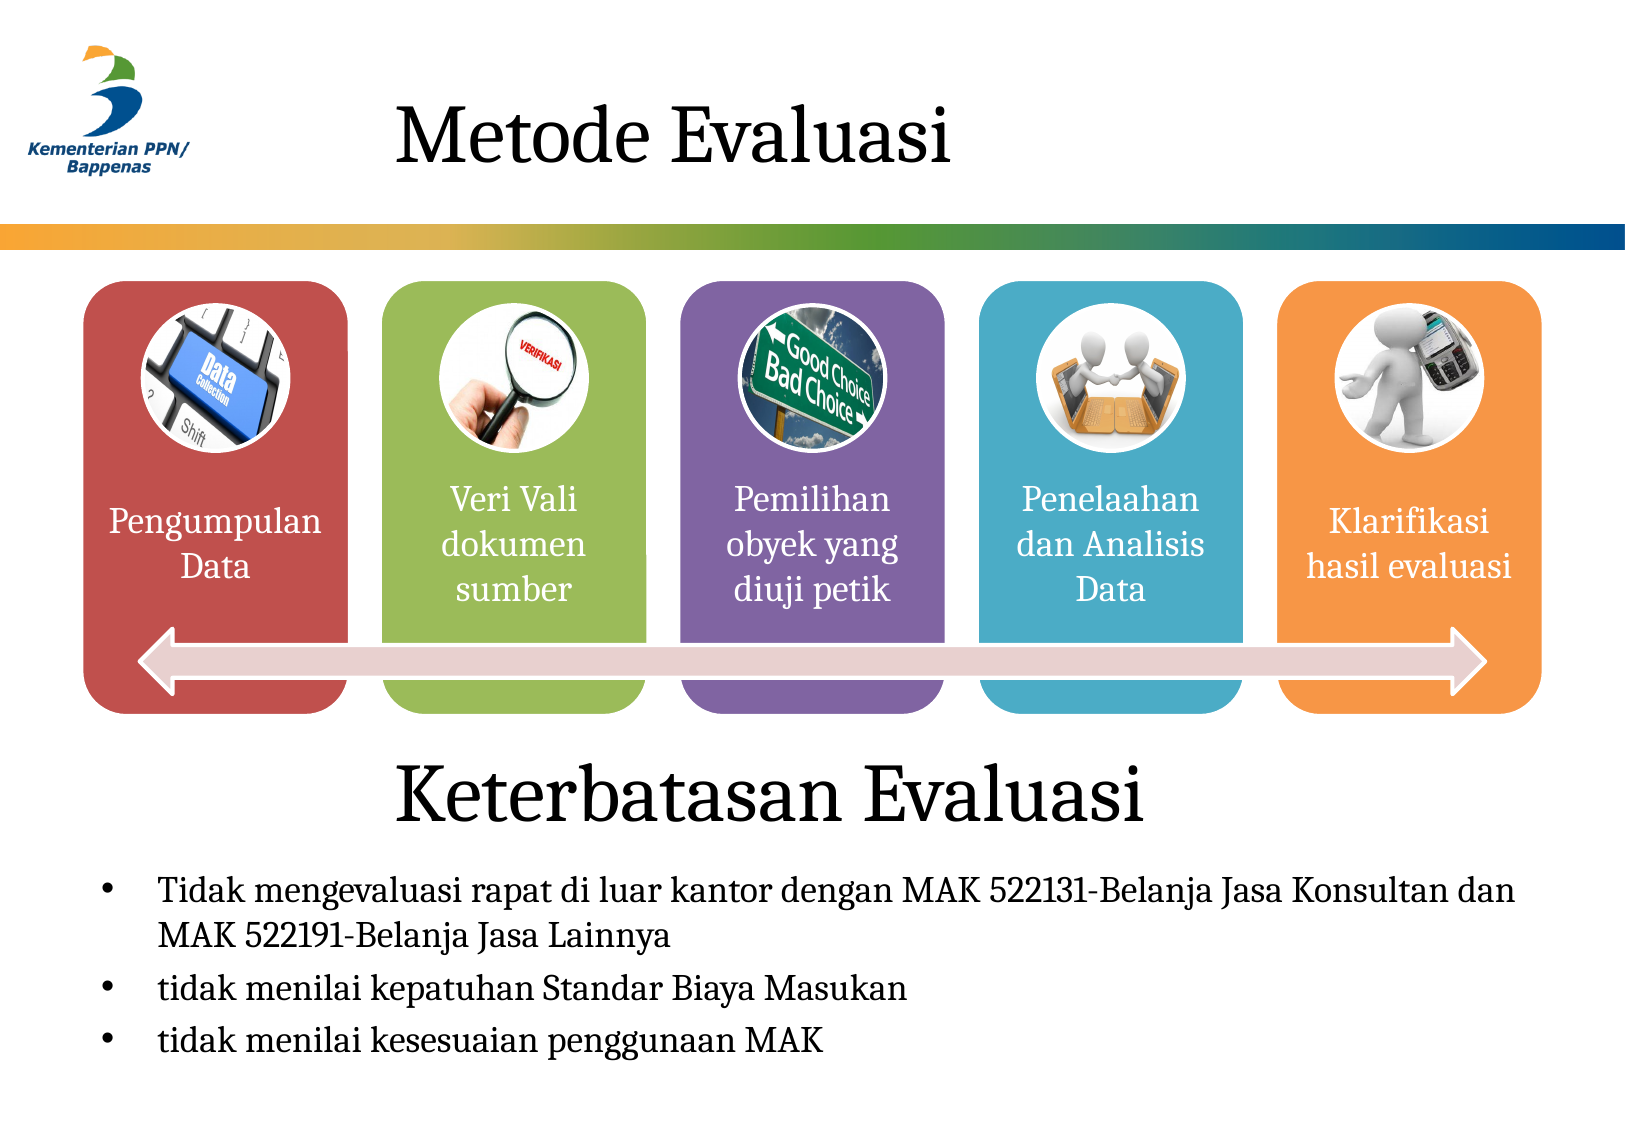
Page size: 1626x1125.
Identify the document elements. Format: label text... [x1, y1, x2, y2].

picture [0, 224, 1472, 250]
picture [1522, 224, 1625, 250]
text_box Tidak mengevaluasi rapat di luar kantor dengan MAK 522131-Belanja Jasa Konsultan dan MAK 522191-Belanja Jasa Lainnya tidak menilai kepatuhan Standar Biaya Masukan tidak menilai kesesuaian penggunaan MAK [86, 857, 1549, 1094]
title Metode Evaluasi [379, 45, 1544, 213]
picture [13, 24, 204, 200]
text_box Keterbatasan Evaluasi [379, 724, 1544, 857]
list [80, 278, 1544, 717]
